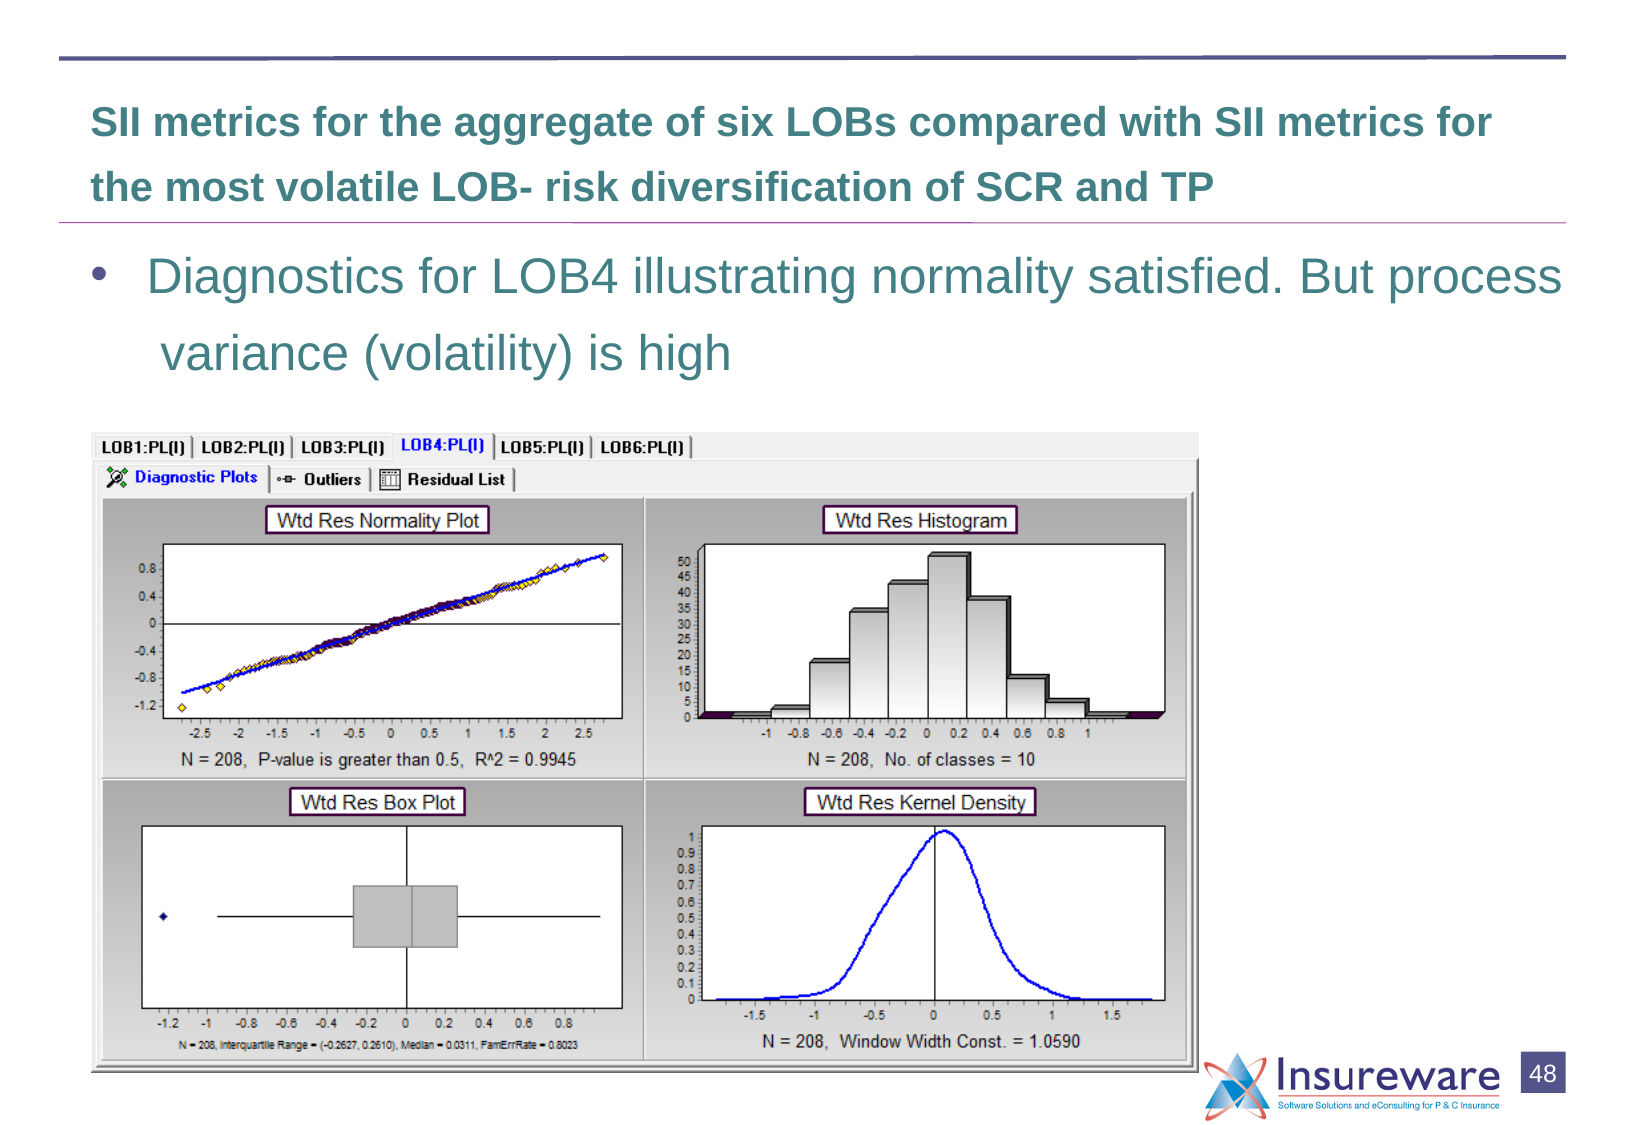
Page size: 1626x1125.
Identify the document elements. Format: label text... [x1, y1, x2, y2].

slide_number 47 [1520, 1051, 1566, 1093]
picture [1202, 1052, 1500, 1122]
title SII metrics for the aggregate of six LOBs compared with SII metrics for the most volatile LOB- risk diversification of SCR and TP [90, 79, 1568, 204]
picture [91, 432, 1199, 1073]
list Diagnostics for LOB4 illustrating normality satisfied. But process variance (volatility) is high [90, 243, 1568, 1006]
